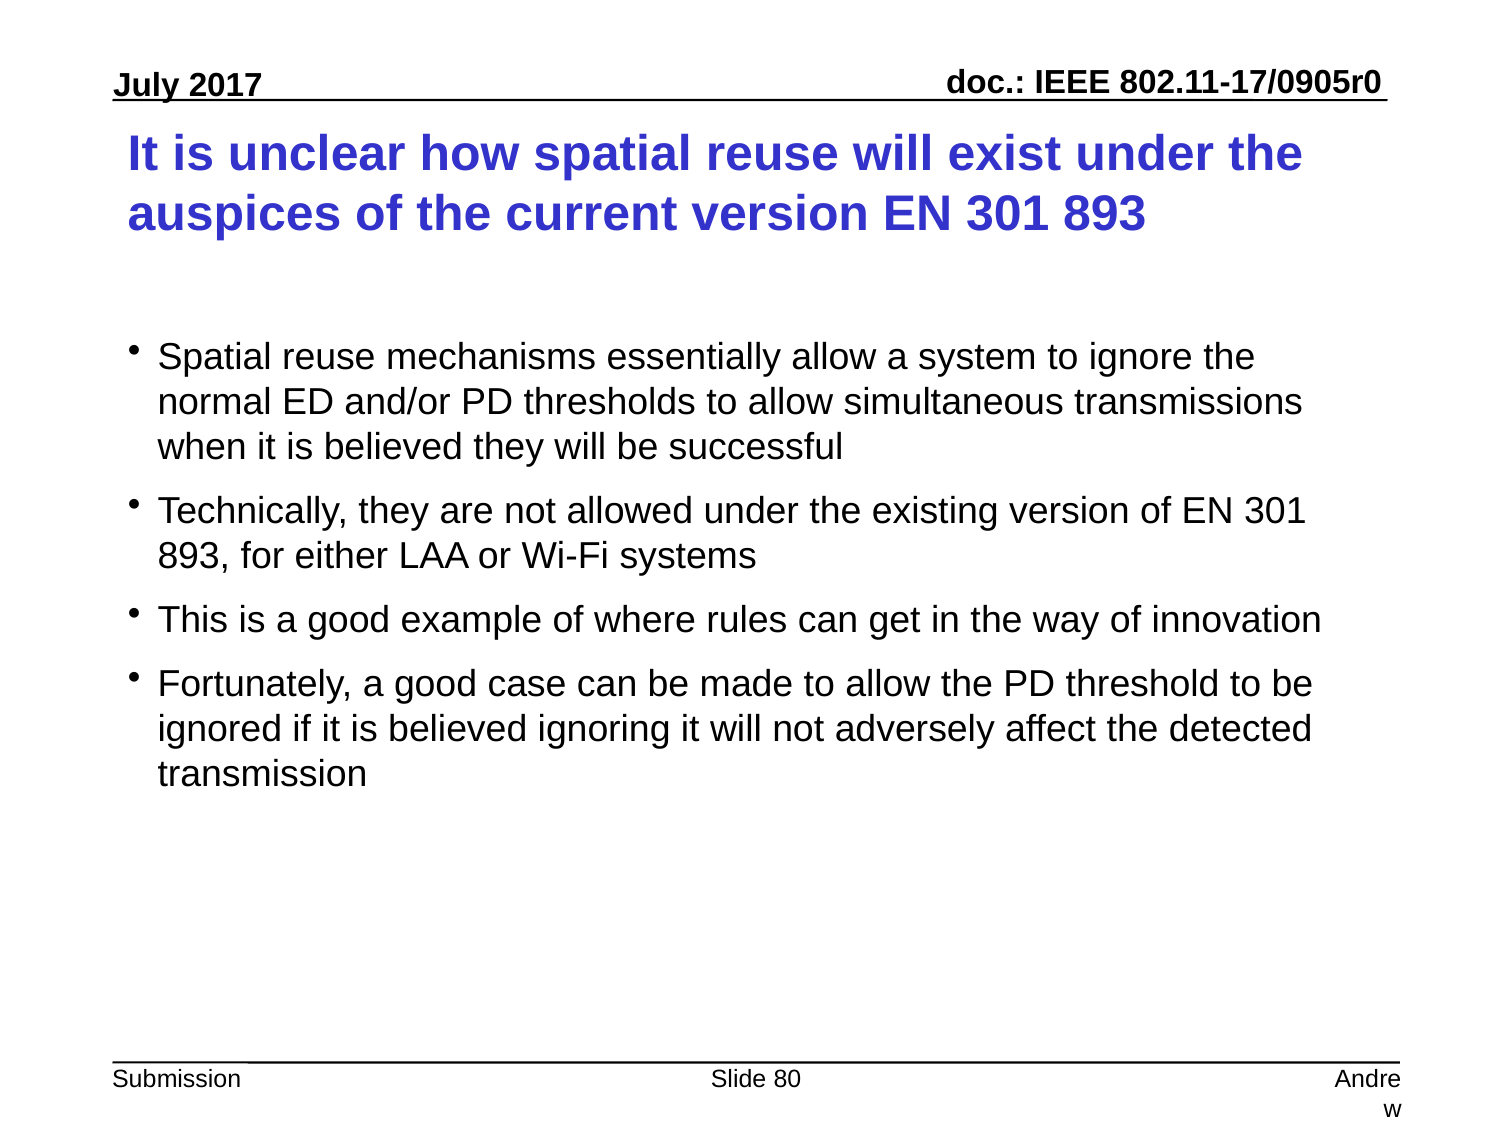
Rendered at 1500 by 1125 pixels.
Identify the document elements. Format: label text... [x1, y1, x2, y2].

title It is unclear how spatial reuse will exist under the auspices of the current version EN 301 893 [112, 112, 1388, 288]
footer Andrew Myles, Cisco [1320, 1061, 1402, 1093]
list Spatial reuse mechanisms essentially allow a system to ignore the normal ED and/or PD thresholds to allow simultaneous transmissions when it is believed they will be successful Technically, they are not allowed under the existing version of EN 301 893, for either LAA or Wi-Fi systems This is a good example of where rules can get in the way of innovation Fortunately, a good case can be made to allow the PD threshold to be ignored if it is believed ignoring it will not adversely affect the detected transmission [112, 324, 1388, 1000]
slide_number Slide 80 [709, 1061, 803, 1093]
